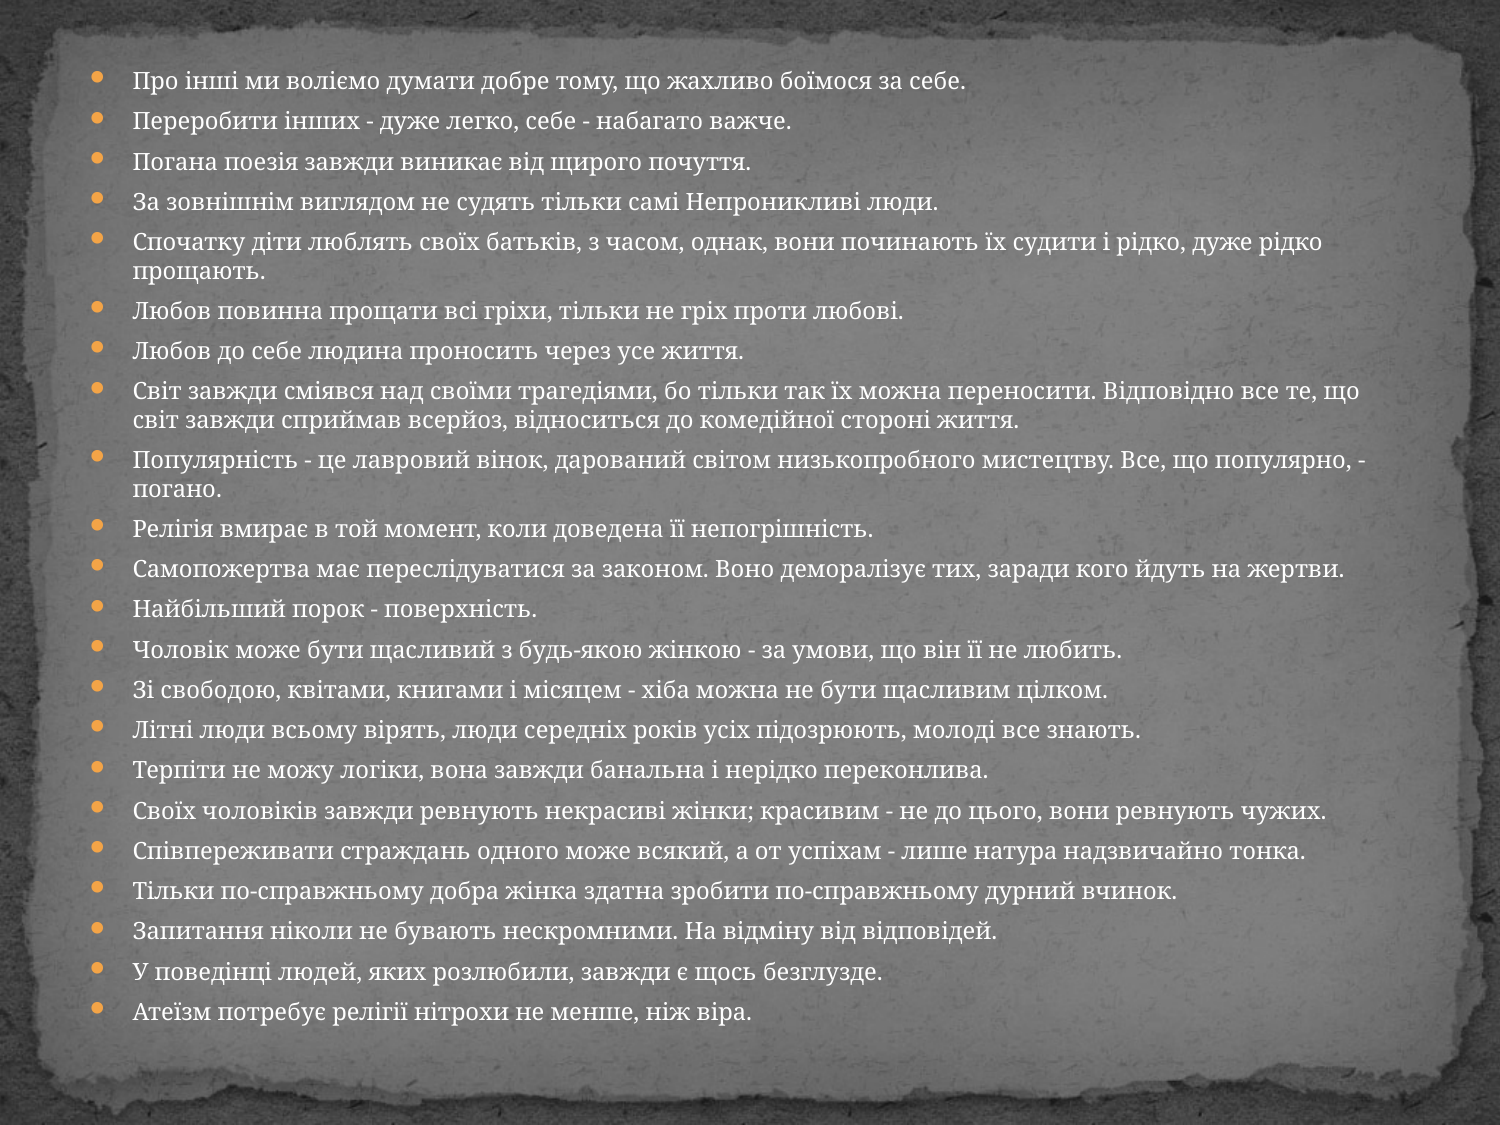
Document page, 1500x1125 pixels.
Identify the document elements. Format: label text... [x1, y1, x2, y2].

list Про інші ми воліємо думати добре тому, що жахливо боїмося за себе. Переробити інших - дуже легко, себе - набагато важче. Погана поезія завжди виникає від щирого почуття. За зовнішнім виглядом не судять тільки самі Непроникливі люди. Спочатку діти люблять своїх батьків, з часом, однак, вони починають їх судити і рідко, дуже рідко прощають. Любов повинна прощати всі гріхи, тільки не гріх проти любові. Любов до себе людина проносить через усе життя. Світ завжди сміявся над своїми трагедіями, бо тільки так їх можна переносити. Відповідно все те, що світ завжди сприймав всерйоз, відноситься до комедійної стороні життя. Популярність - це лавровий вінок, дарований світом низькопробного мистецтву. Все, що популярно, - погано. Релігія вмирає в той момент, коли доведена її непогрішність. Самопожертва має переслідуватися за законом. Воно деморалізує тих, заради кого йдуть на жертви. Найбільший порок - поверхність. Чоловік може бути щасливий з будь-якою жінкою - за умови, що він її не любить. Зі свободою, квітами, книгами і місяцем - хіба можна не бути щасливим цілком. Літні люди всьому вірять, люди середніх років усіх підозрюють, молоді все знають. Терпіти не можу логіки, вона завжди банальна і нерідко переконлива. Своїх чоловіків завжди ревнують некрасиві жінки; красивим - не до цього, вони ревнують чужих. Співпереживати страждань одного може всякий, а от успіхам - лише натура надзвичайно тонка. Тільки по-справжньому добра жінка здатна зробити по-справжньому дурний вчинок. Запитання ніколи не бувають нескромними. На відміну від відповідей. У поведінці людей, яких розлюбили, завжди є щось безглузде. Атеїзм потребує релігії нітрохи не менше, ніж віра. [75, 58, 1425, 1043]
